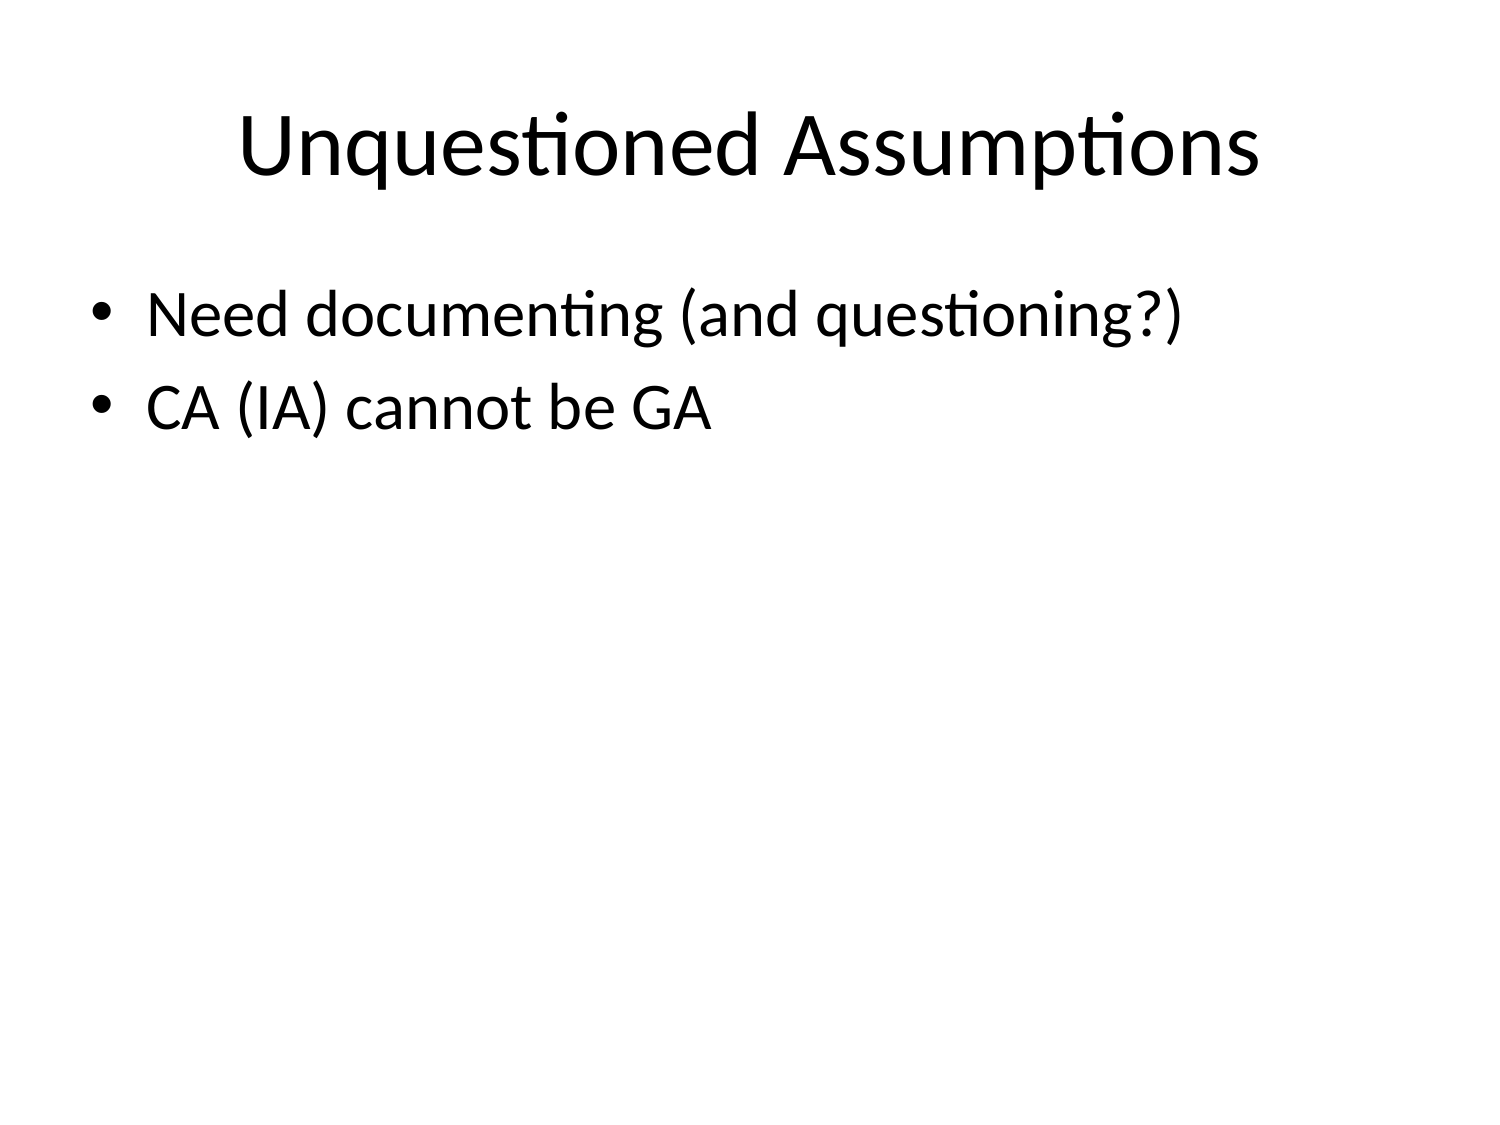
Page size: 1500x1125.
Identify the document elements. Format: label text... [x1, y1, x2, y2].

list Need documenting (and questioning?) CA (IA) cannot be GA [75, 262, 1425, 1005]
title Unquestioned Assumptions [75, 45, 1425, 233]
